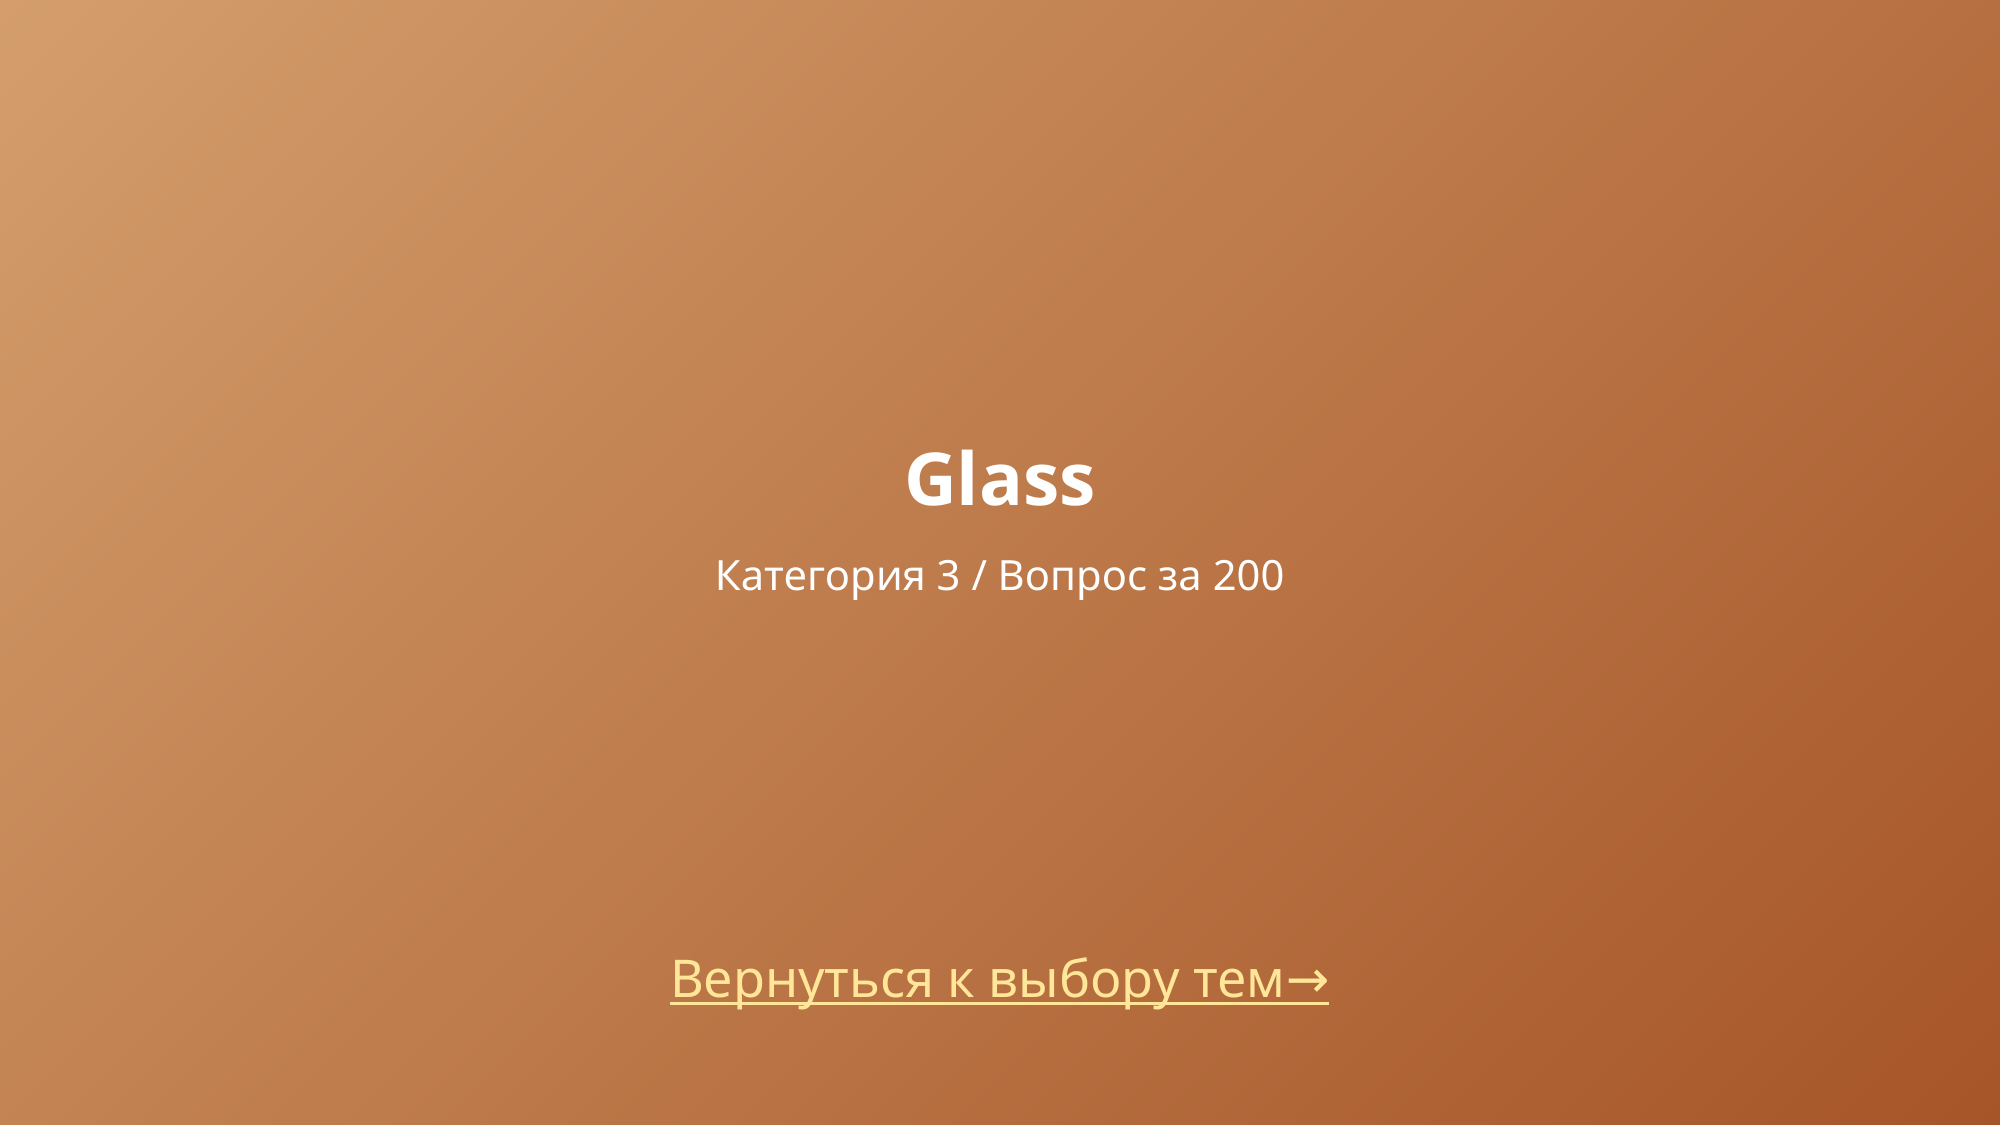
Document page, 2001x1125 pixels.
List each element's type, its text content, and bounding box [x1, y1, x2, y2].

title Glass Категория 3 / Вопрос за 200 [117, 396, 1883, 646]
text_box Вернуться к выбору тем→ [655, 938, 1345, 1016]
